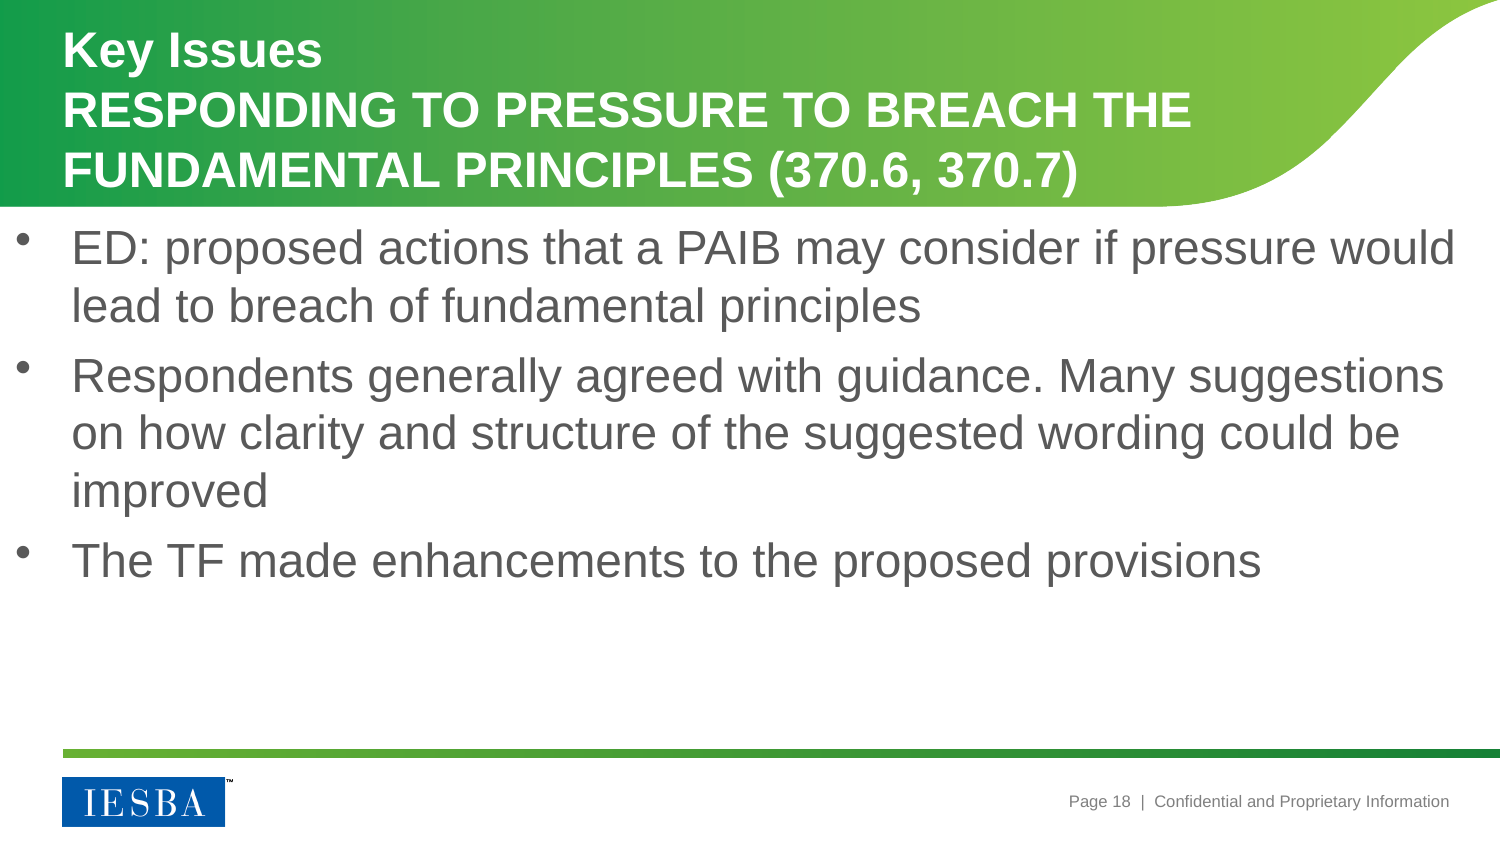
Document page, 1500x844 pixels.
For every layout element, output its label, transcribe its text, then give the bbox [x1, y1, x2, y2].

picture [0, 0, 1500, 207]
list ED: proposed actions that a PAIB may consider if pressure would lead to breach of fundamental principles Respondents generally agreed with guidance. Many suggestions on how clarity and structure of the suggested wording could be improved The TF made enhancements to the proposed provisions [0, 209, 1500, 747]
picture [62, 777, 233, 827]
title Key Issues Responding to Pressure to Breach the Fundamental Principles (370.6, 370.7) [62, 75, 1300, 141]
